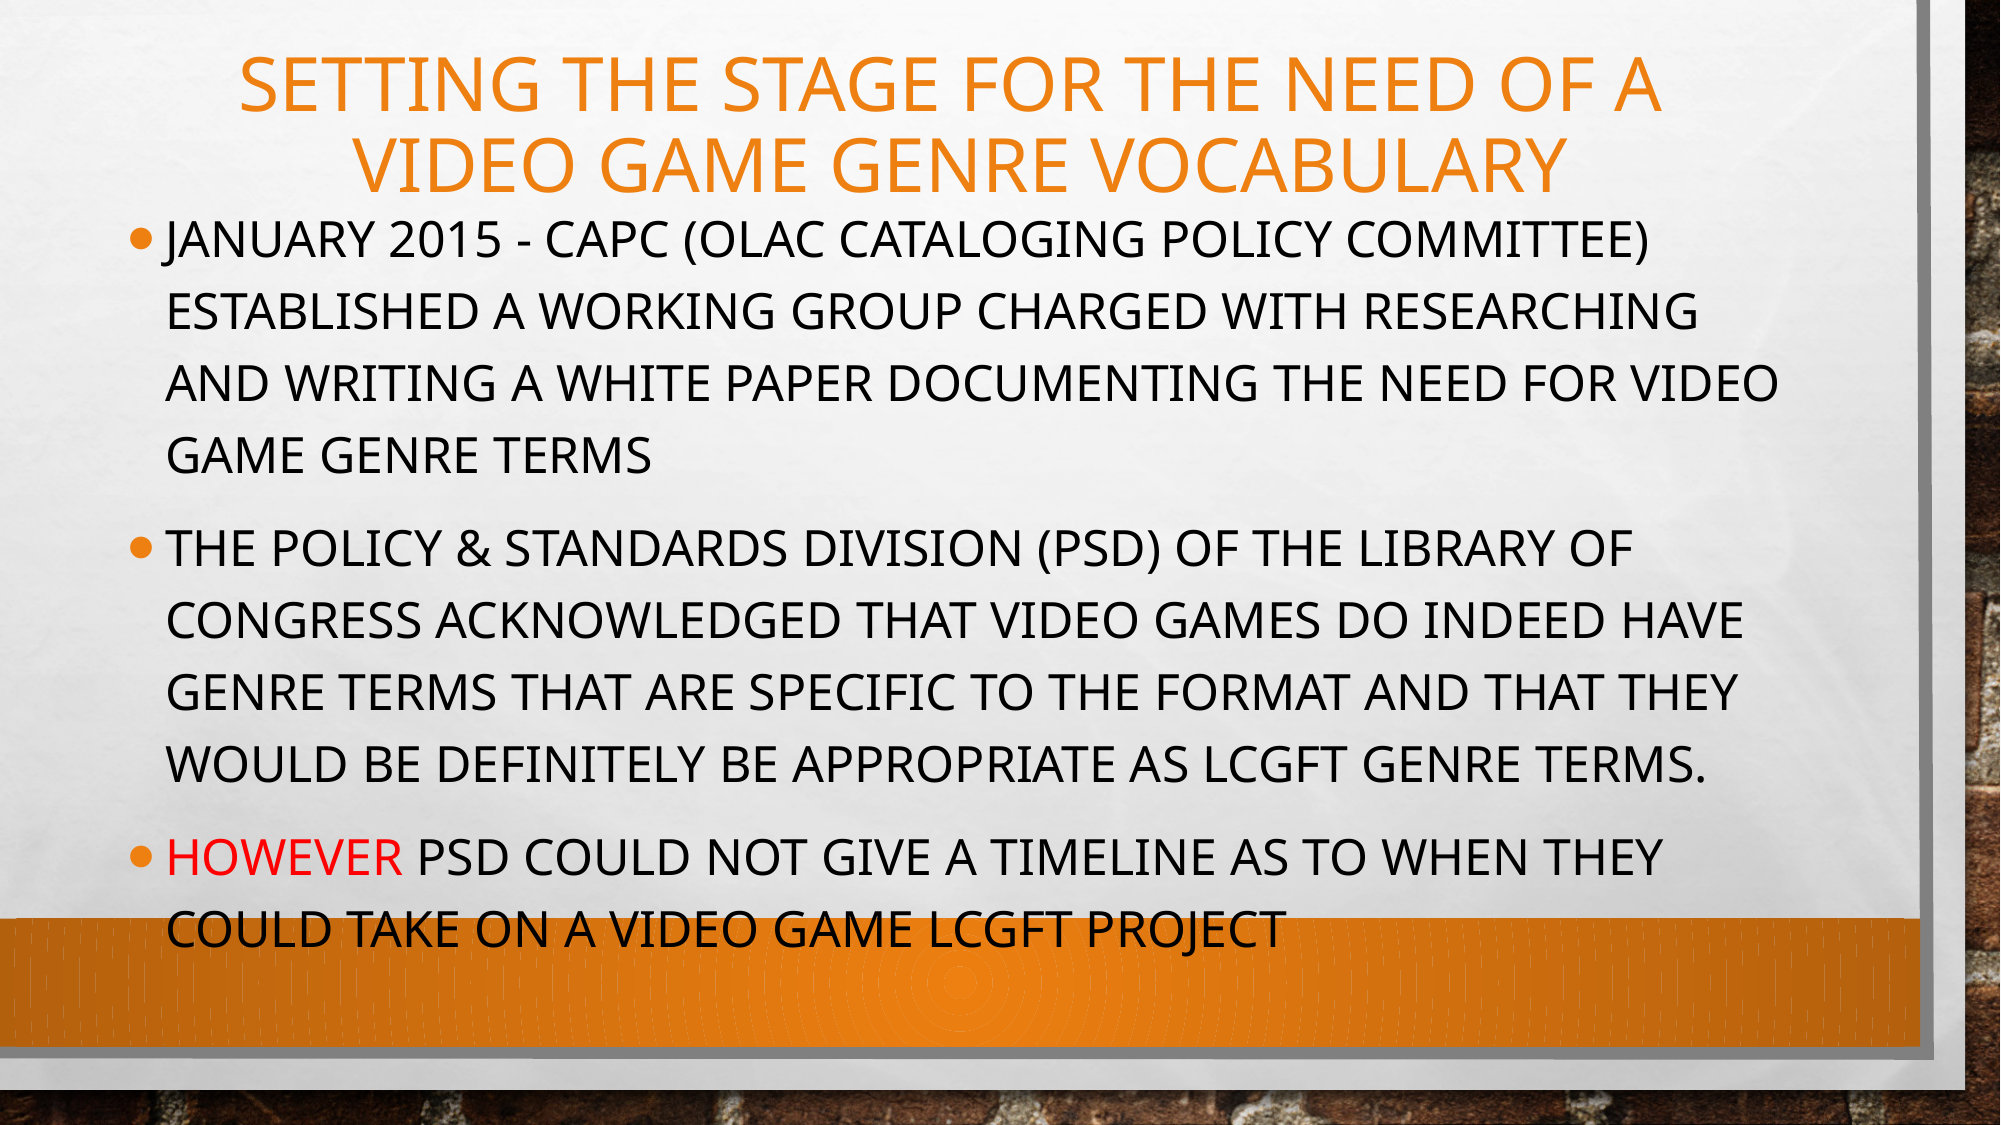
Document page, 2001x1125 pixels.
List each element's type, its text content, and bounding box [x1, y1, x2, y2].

title Setting the stage for the need of a video game genre vocabulary [108, 33, 1814, 223]
list January 2015 - CAPC (OLAC Cataloging Policy Committee) Established a working group charged with researching and writing a white paper documenting the need for video game genre terms The Policy & standards division (psd) of the library of congress acknowledged that video games do indeed have genre terms that are specific to the format and that they would be definitely be appropriate As lcgft genre terms. HOWEver PSD could not give a timeline as to when they could take on a video game lcgft project [112, 271, 1818, 882]
picture [0, 0, 2000, 1125]
